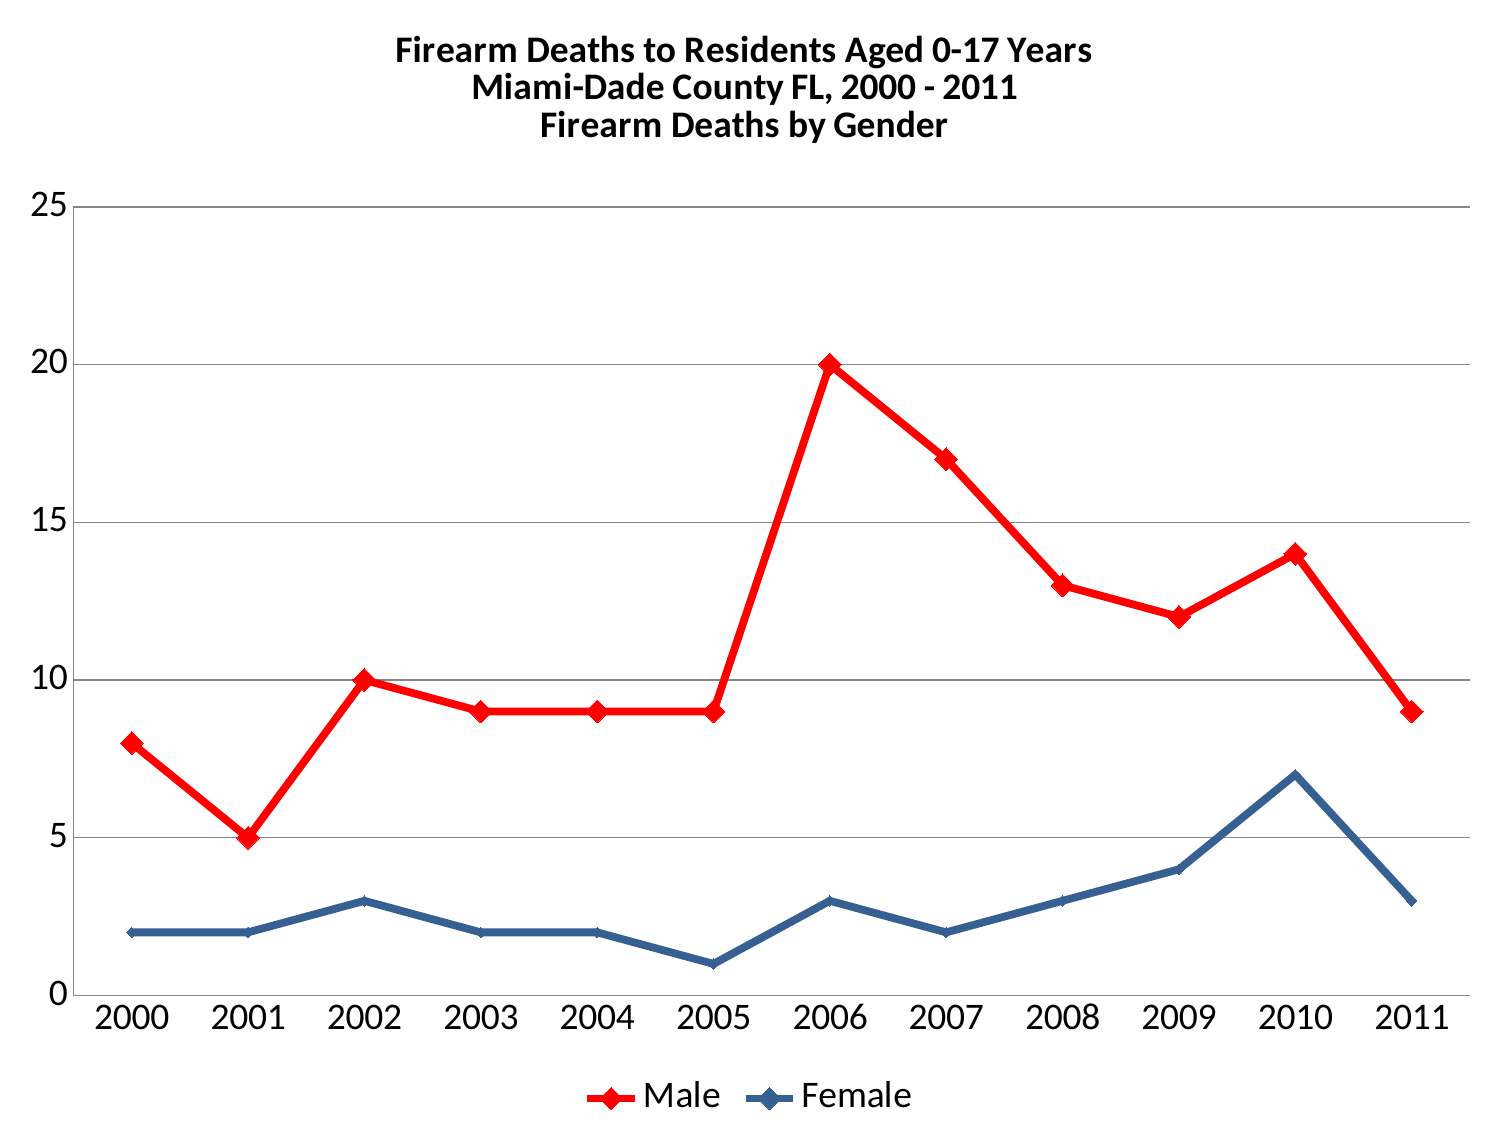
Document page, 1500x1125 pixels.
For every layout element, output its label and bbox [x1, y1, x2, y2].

chart [0, 0, 1500, 1125]
